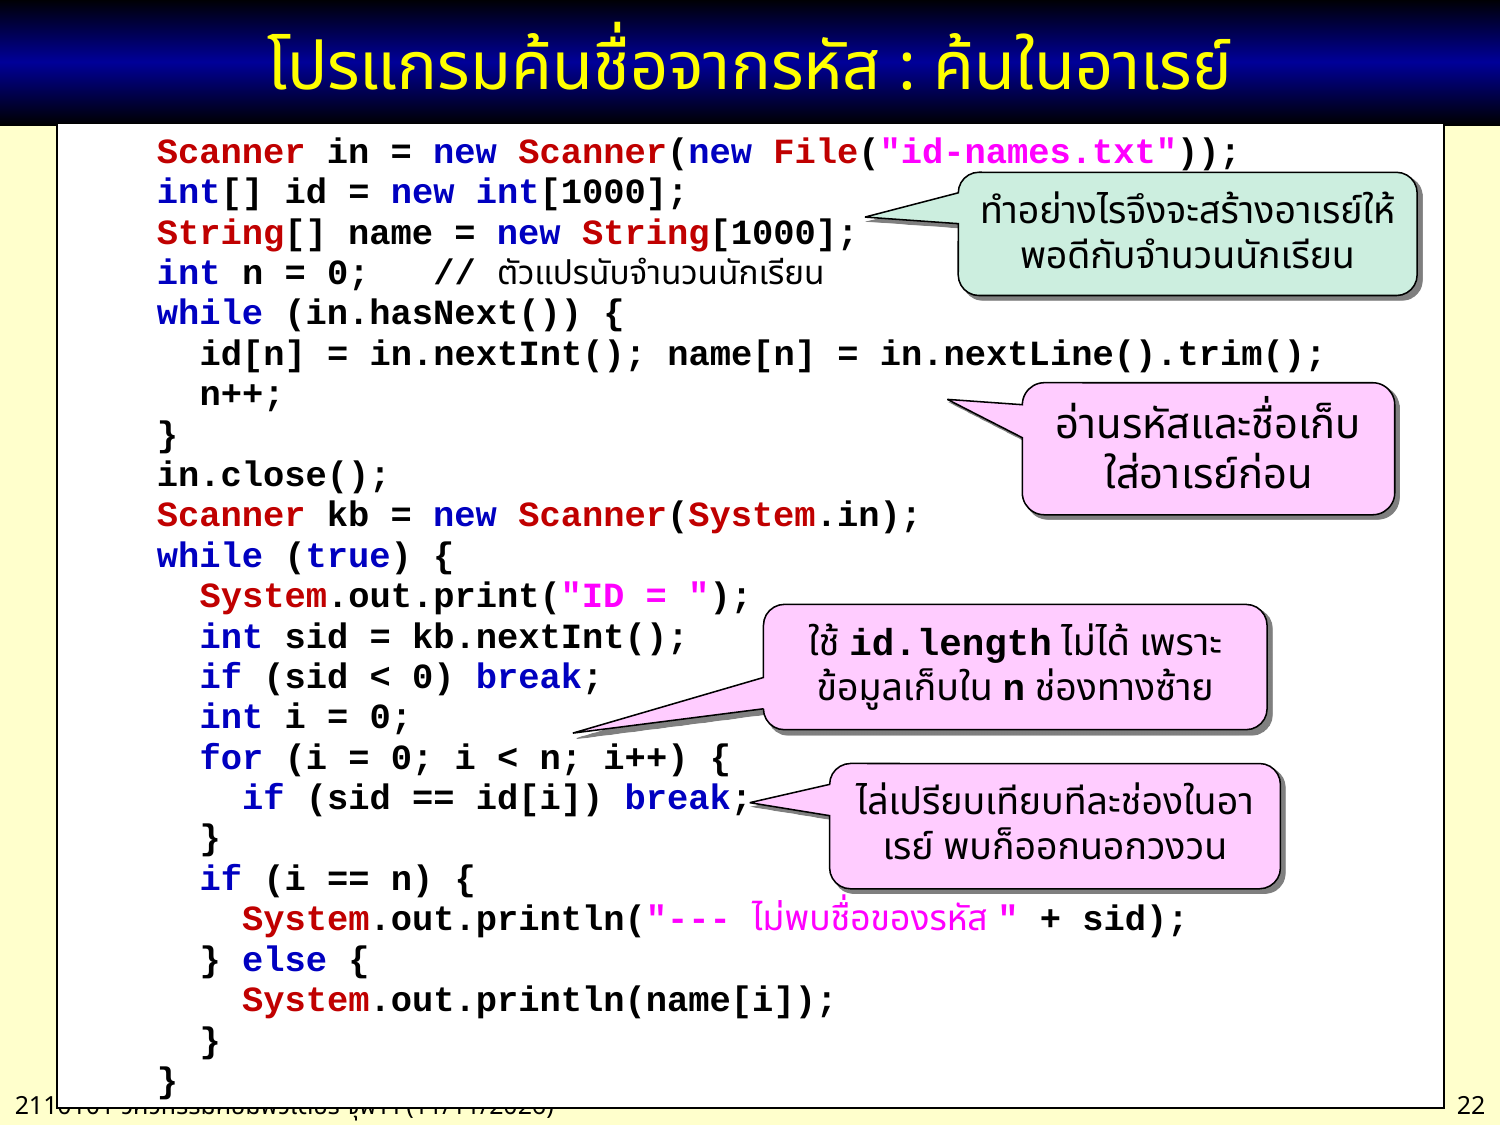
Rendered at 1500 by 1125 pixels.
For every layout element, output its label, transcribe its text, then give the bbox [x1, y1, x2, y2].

text_box ไล่เปรียบเทียบทีละช่องในอาเรย์ พบก็ออกนอกวงวน [749, 763, 1281, 889]
title โปรแกรมค้นชื่อจากรหัส : ค้นในอาเรย์ [0, 0, 1500, 126]
text_box Scanner in = new Scanner(new File("id-names.txt")); int[] id = new int[1000]; String[] name = new String[1000]; int n = 0; // ตัวแปรนับจำนวนนักเรียน while (in.hasNext()) { id[n] = in.nextInt(); name[n] = in.nextLine().trim(); n++; } in.close(); Scanner kb = new Scanner(System.in); while (true) { System.out.print("ID = "); int sid = kb.nextInt(); if (sid < 0) break; int i = 0; for (i = 0; i < n; i++) { if (sid == id[i]) break; } if (i == n) { System.out.println("--- ไม่พบชื่อของรหัส " + sid); } else { System.out.println(name[i]); } } [57, 123, 1444, 1108]
text_box ทำอย่างไรจึงจะสร้างอาเรย์ให้พอดีกับจำนวนนักเรียน [864, 172, 1418, 296]
text_box ใช้ id.length ไม่ได้ เพราะข้อมูลเก็บใน n ช่องทางซ้าย [572, 604, 1268, 734]
text_box อ่านรหัสและชื่อเก็บใส่อาเรย์ก่อน [947, 382, 1395, 515]
